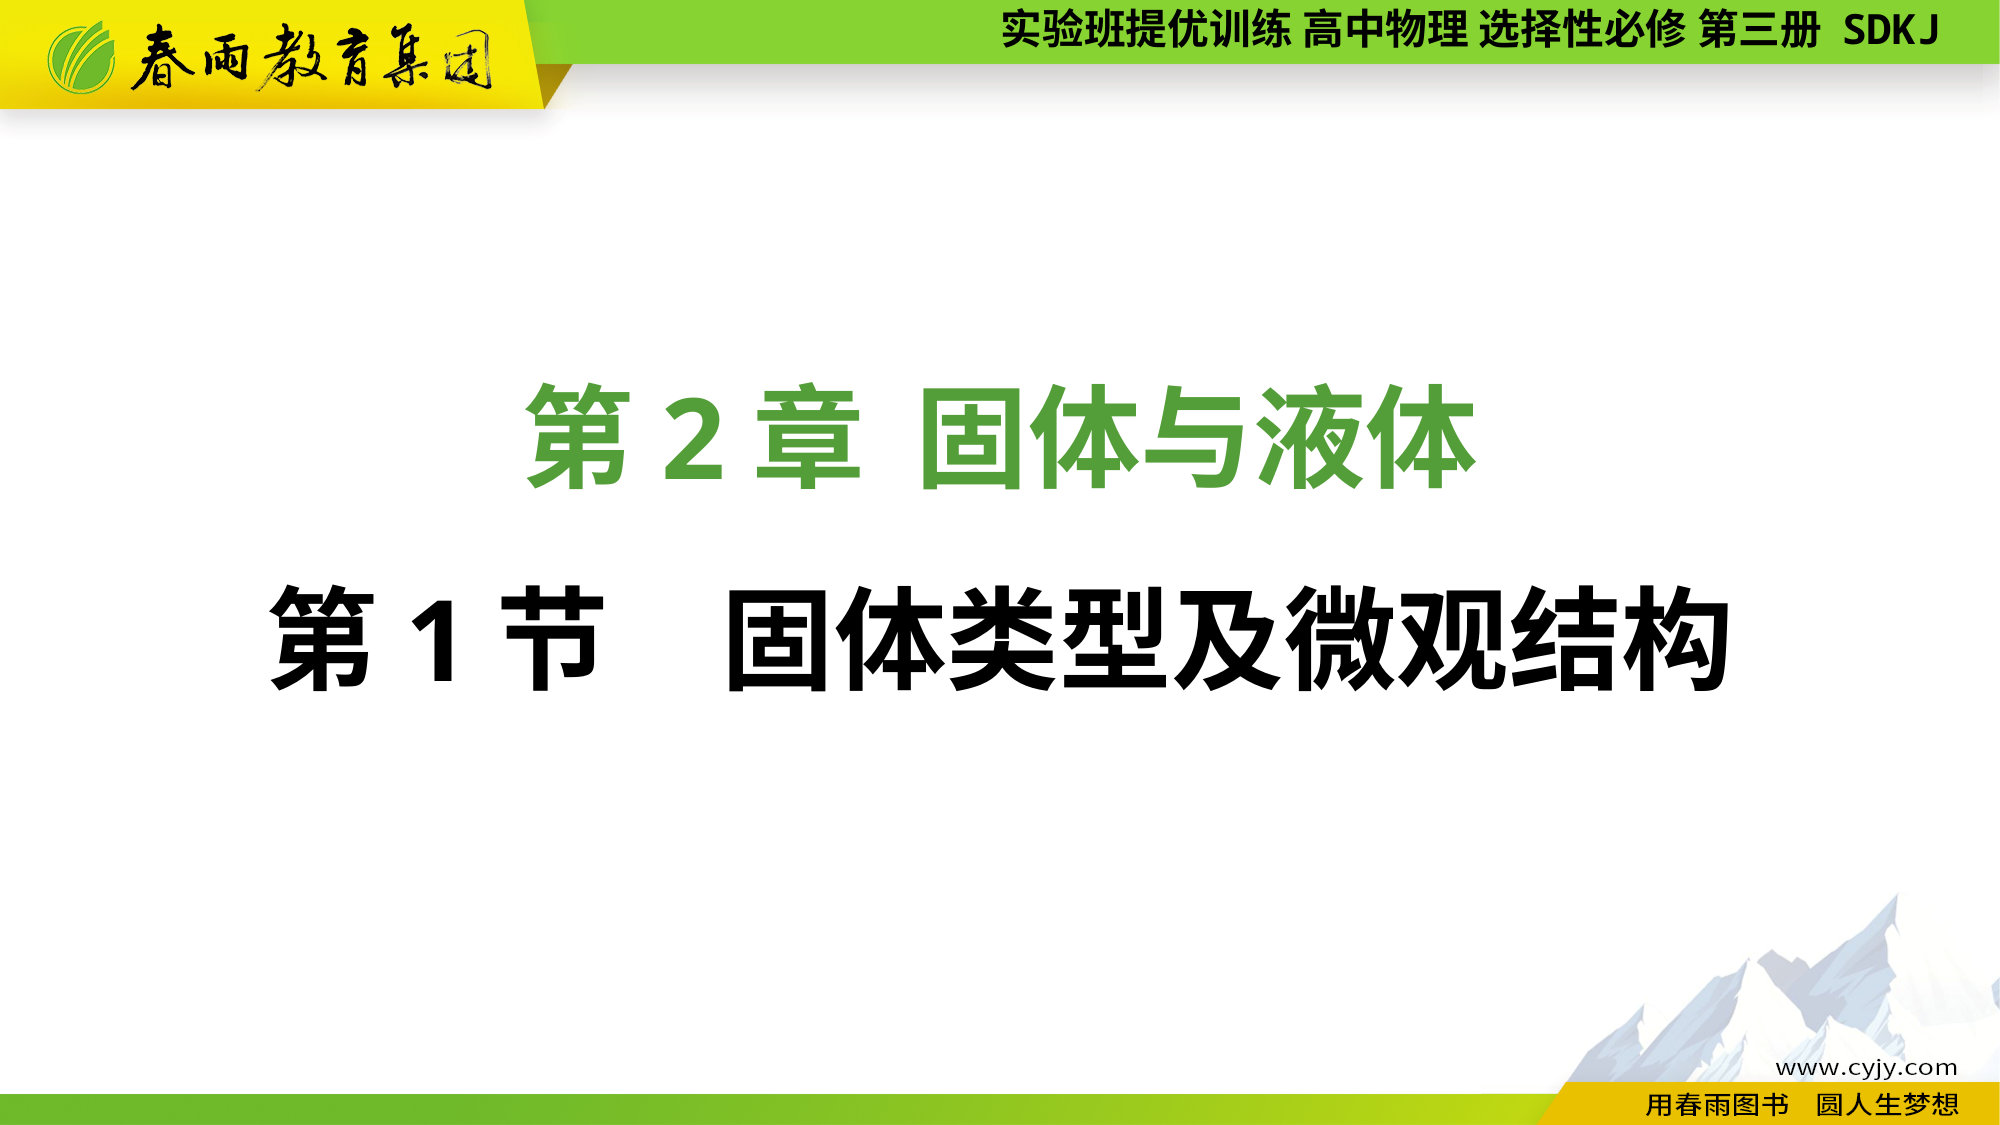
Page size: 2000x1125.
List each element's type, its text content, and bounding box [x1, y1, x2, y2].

text_box 第2章 固体与液体 第1节 固体类型及微观结构 [54, 291, 1946, 712]
picture [0, 0, 2000, 1125]
